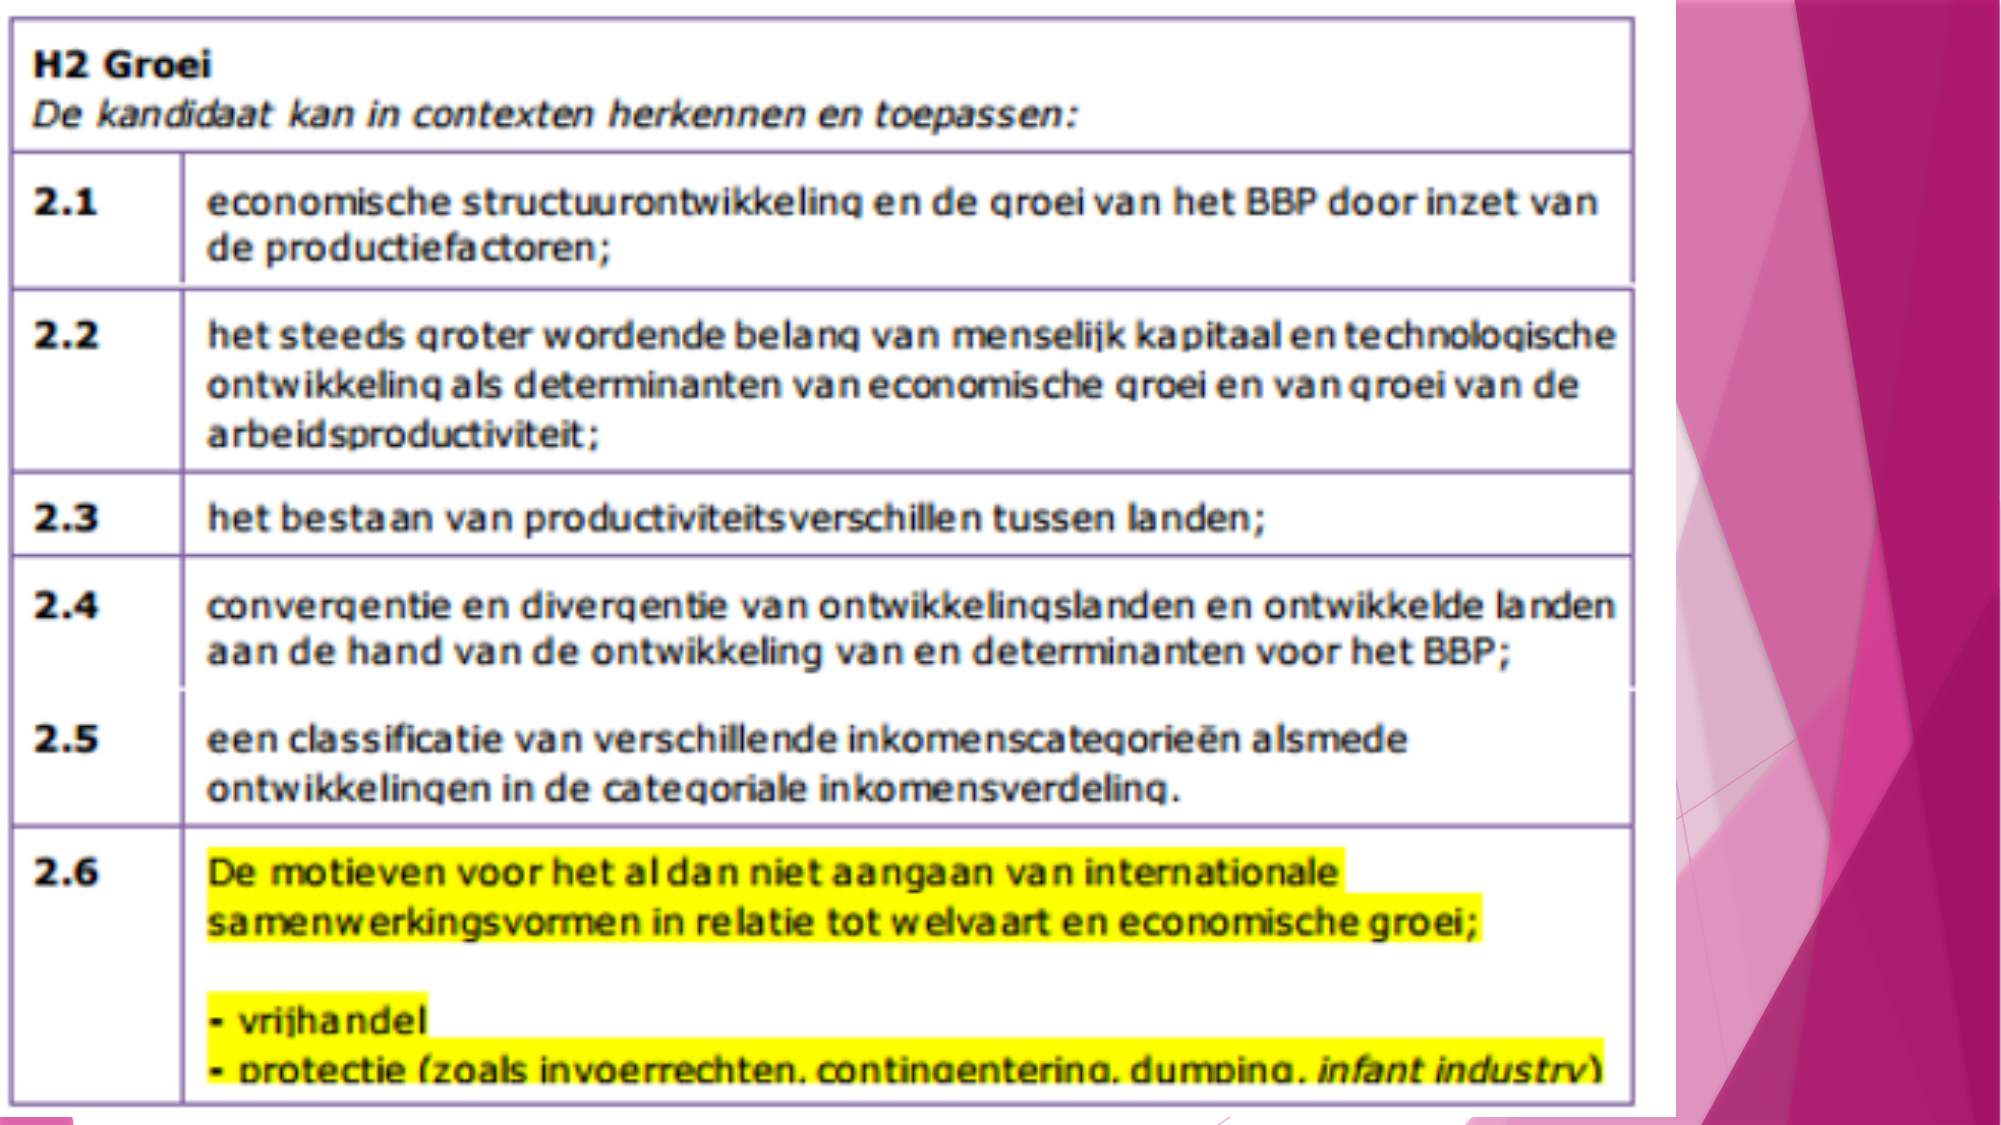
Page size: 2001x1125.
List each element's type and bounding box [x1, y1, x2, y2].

picture [0, 0, 1677, 1118]
